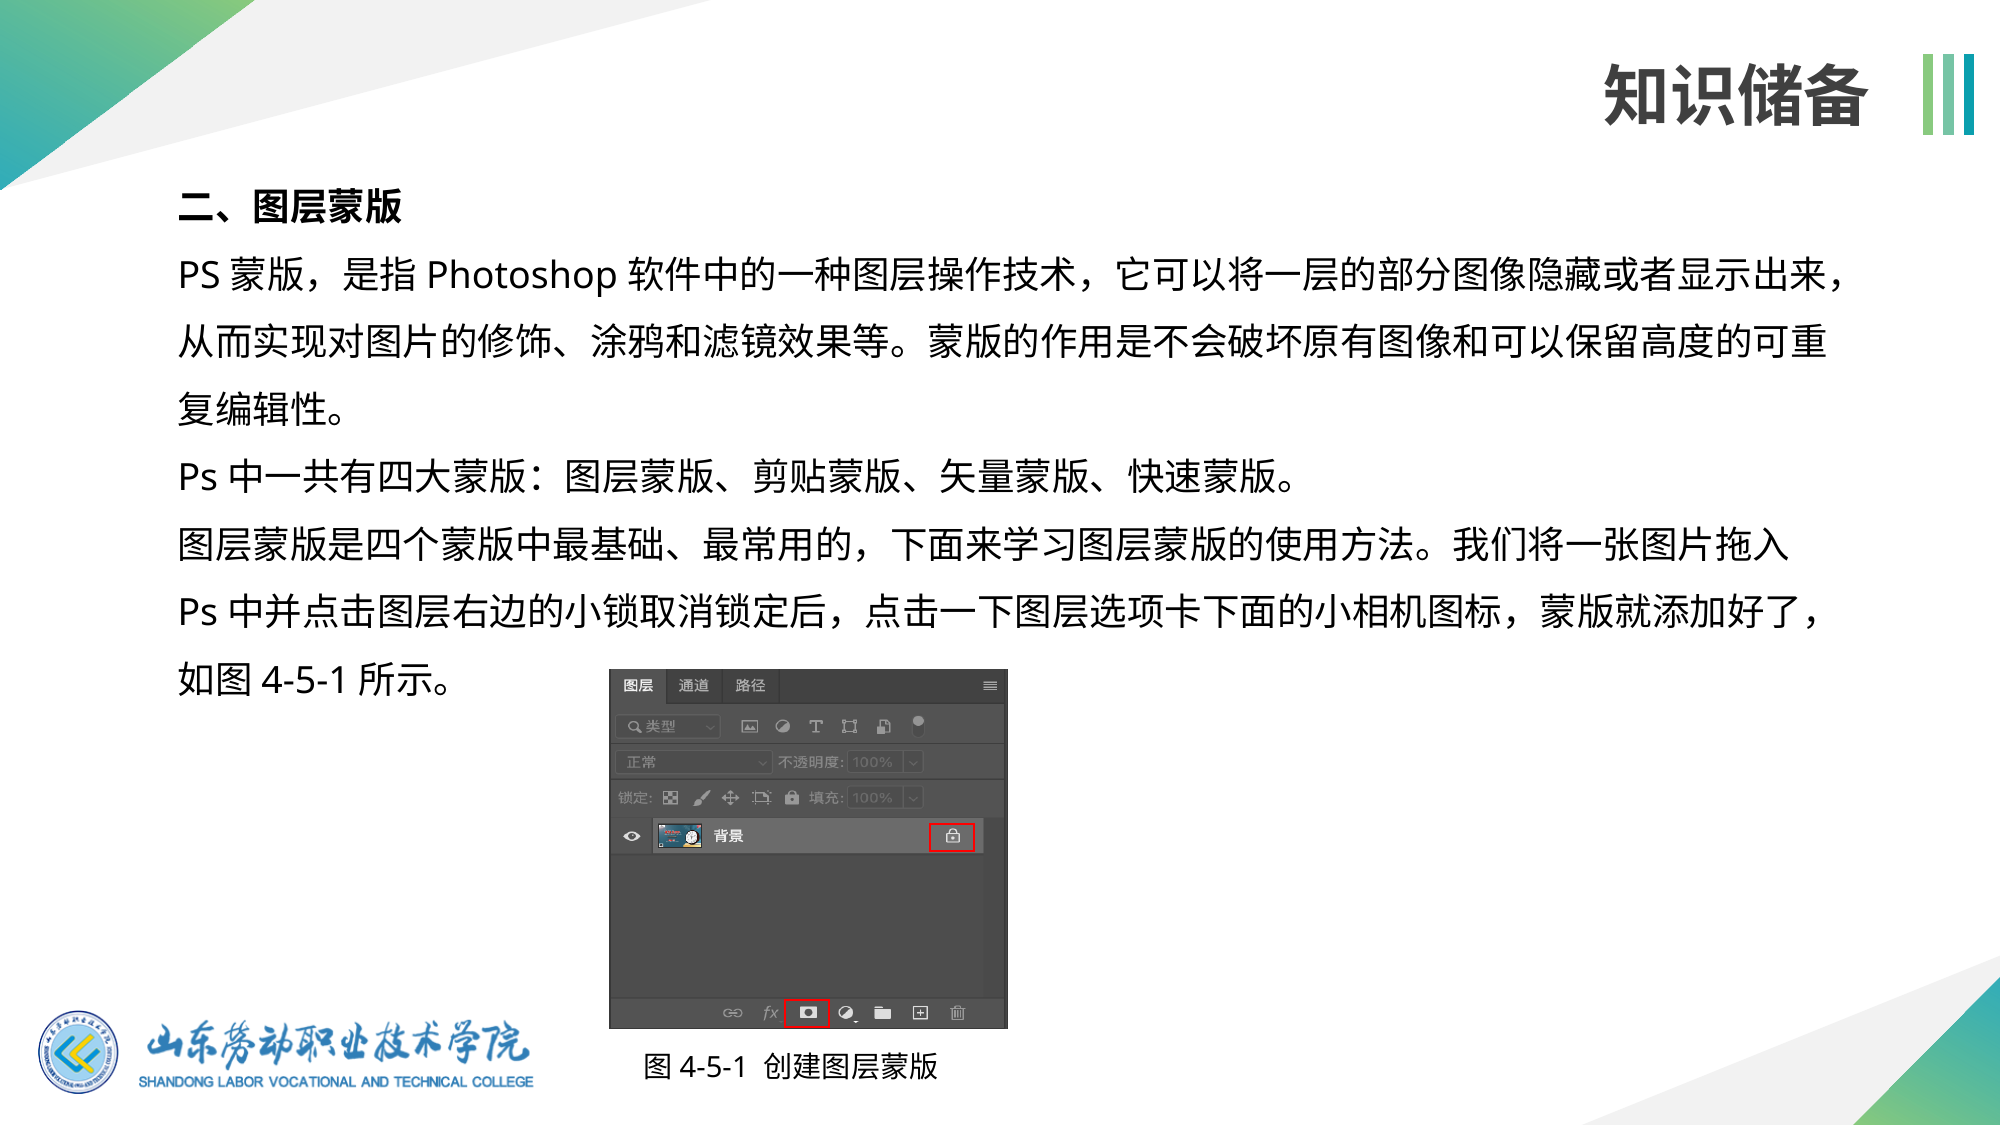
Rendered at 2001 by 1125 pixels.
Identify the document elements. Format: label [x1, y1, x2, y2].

picture [38, 1010, 550, 1094]
text_box [0, 0, 2000, 1125]
text_box [1928, 54, 1969, 136]
text_box [609, 669, 1008, 1029]
